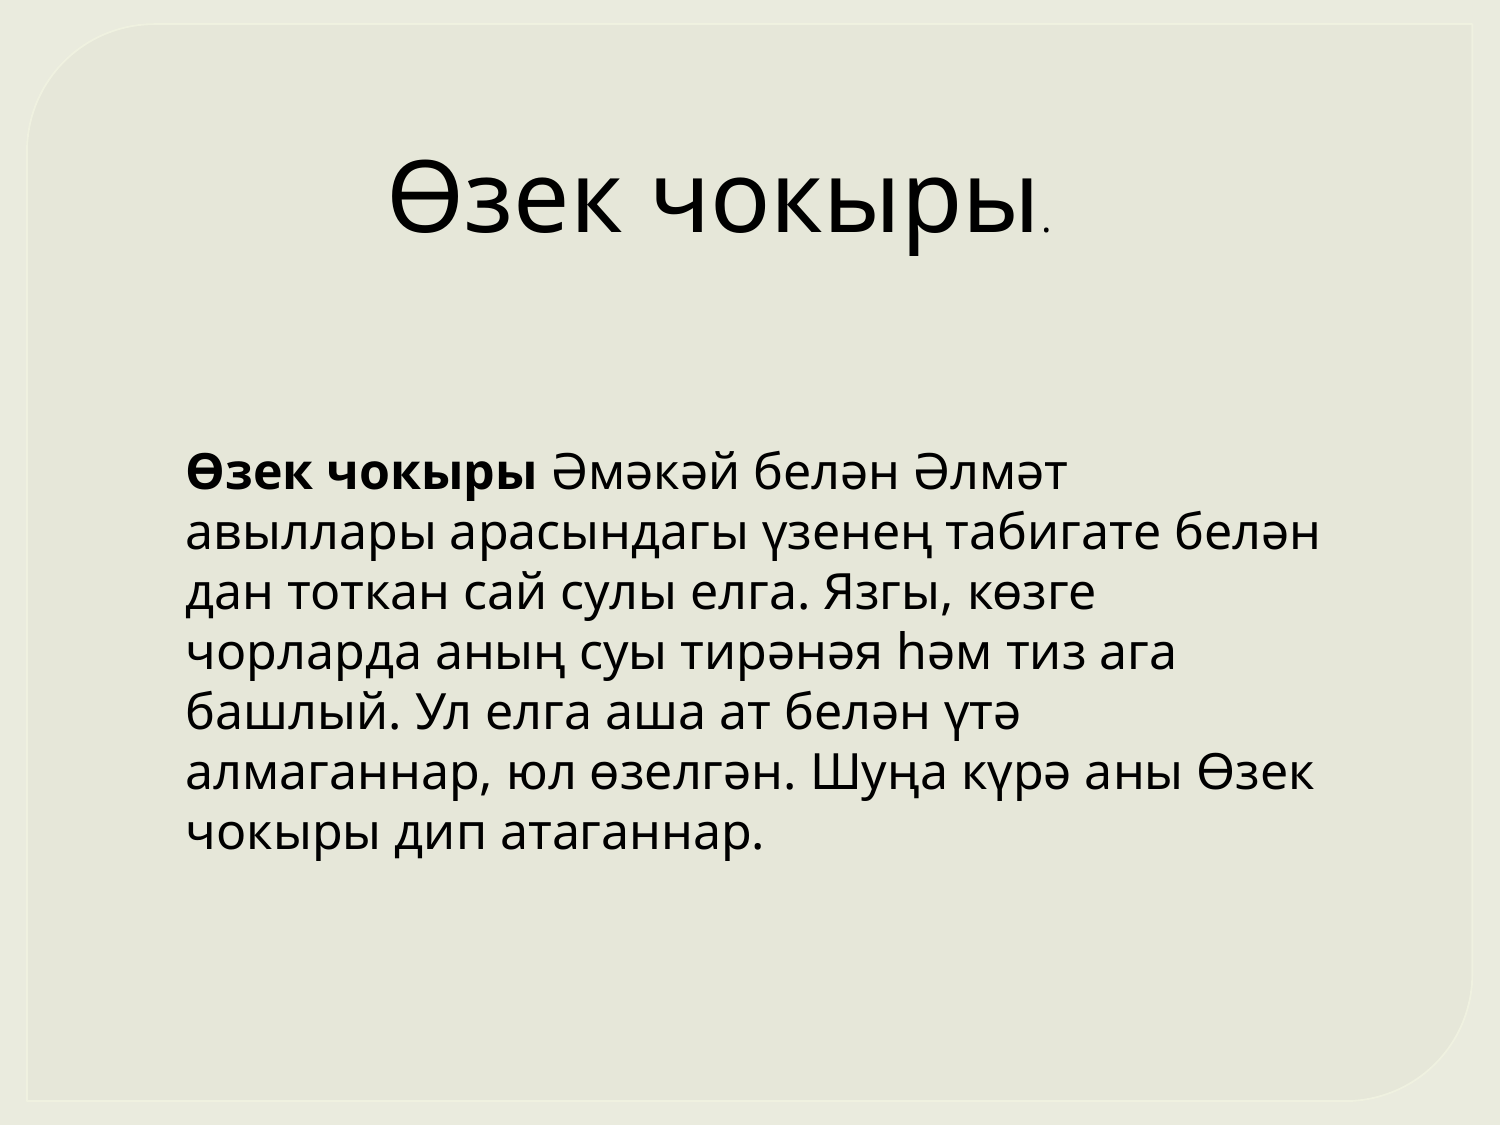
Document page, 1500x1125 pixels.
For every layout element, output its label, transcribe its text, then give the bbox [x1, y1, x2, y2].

text_box Өзек чокыры Әмәкәй белән Әлмәт авыллары арасындагы үзенең табигате белән дан тоткан сай сулы елга. Язгы, көзге чорларда аның суы тирәнәя һәм тиз ага башлый. Ул елга аша ат белән үтә алмаганнар, юл өзелгән. Шуңа күрә аны Өзек чокыры дип атаганнар. [171, 432, 1341, 868]
text_box Өзек чокыры. [371, 125, 1211, 261]
